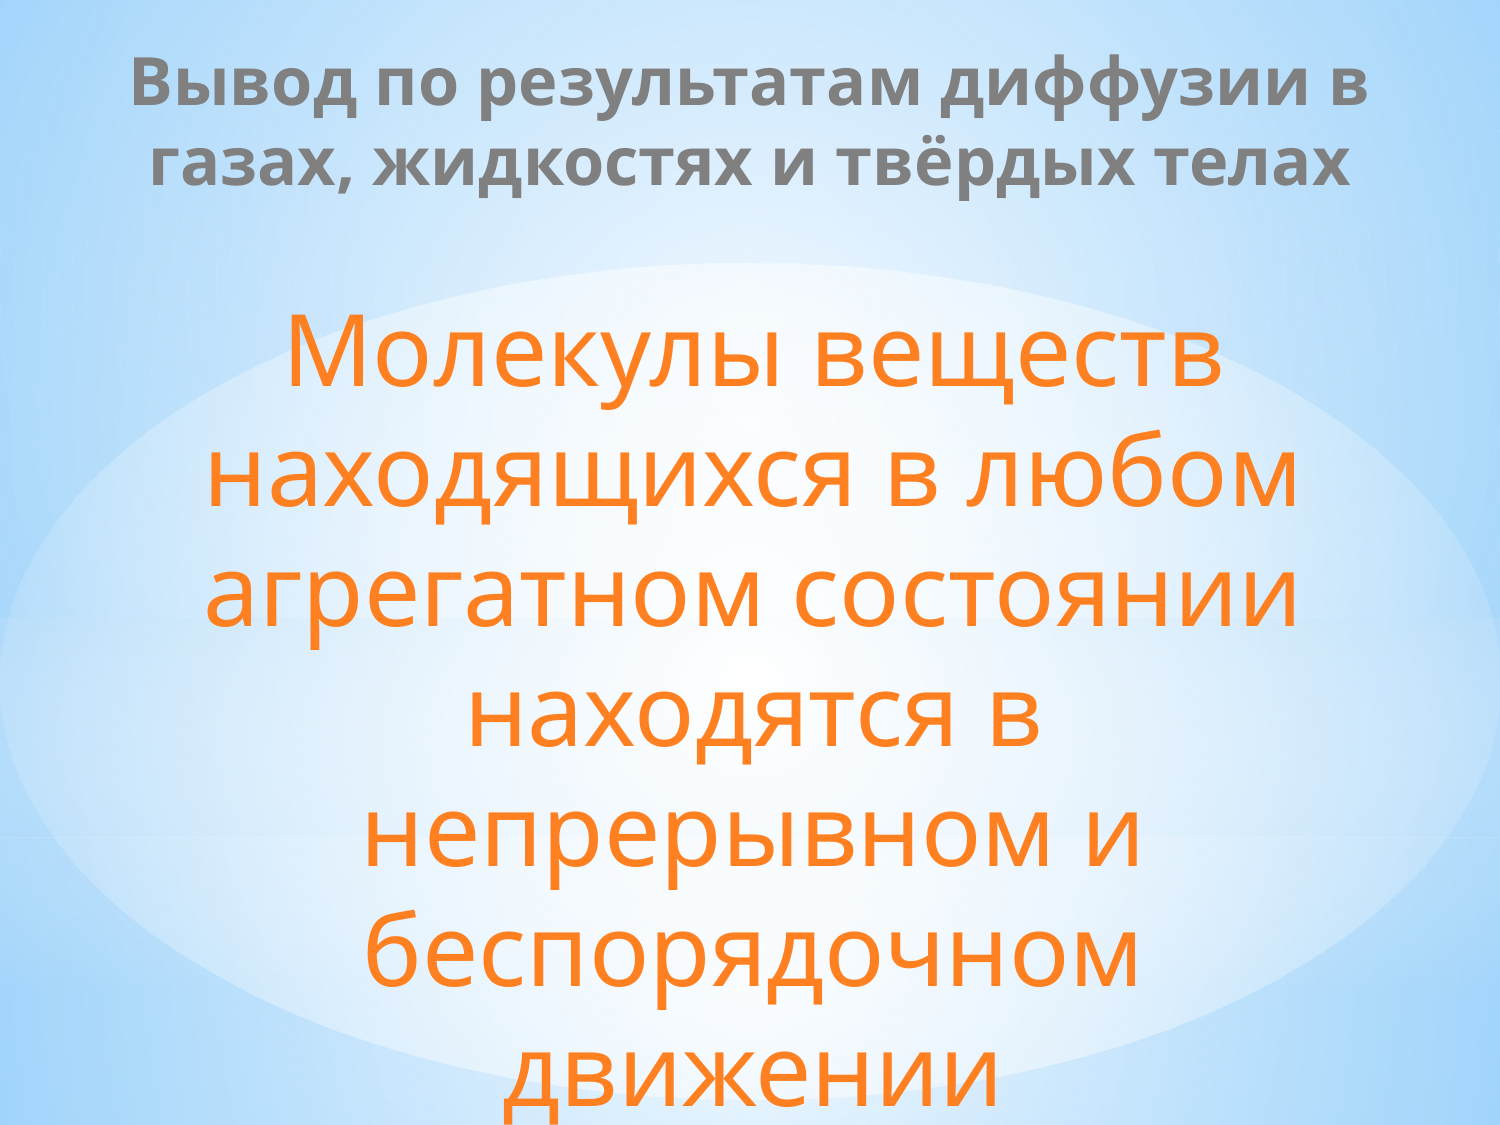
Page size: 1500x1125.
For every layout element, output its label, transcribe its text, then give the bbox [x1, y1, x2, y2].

title Вывод по результатам диффузии в газах, жидкостях и твёрдых телах [112, 30, 1388, 278]
list Молекулы веществ находящихся в любом агрегатном состоянии находятся в непрерывном и беспорядочном движении [88, 278, 1412, 1024]
